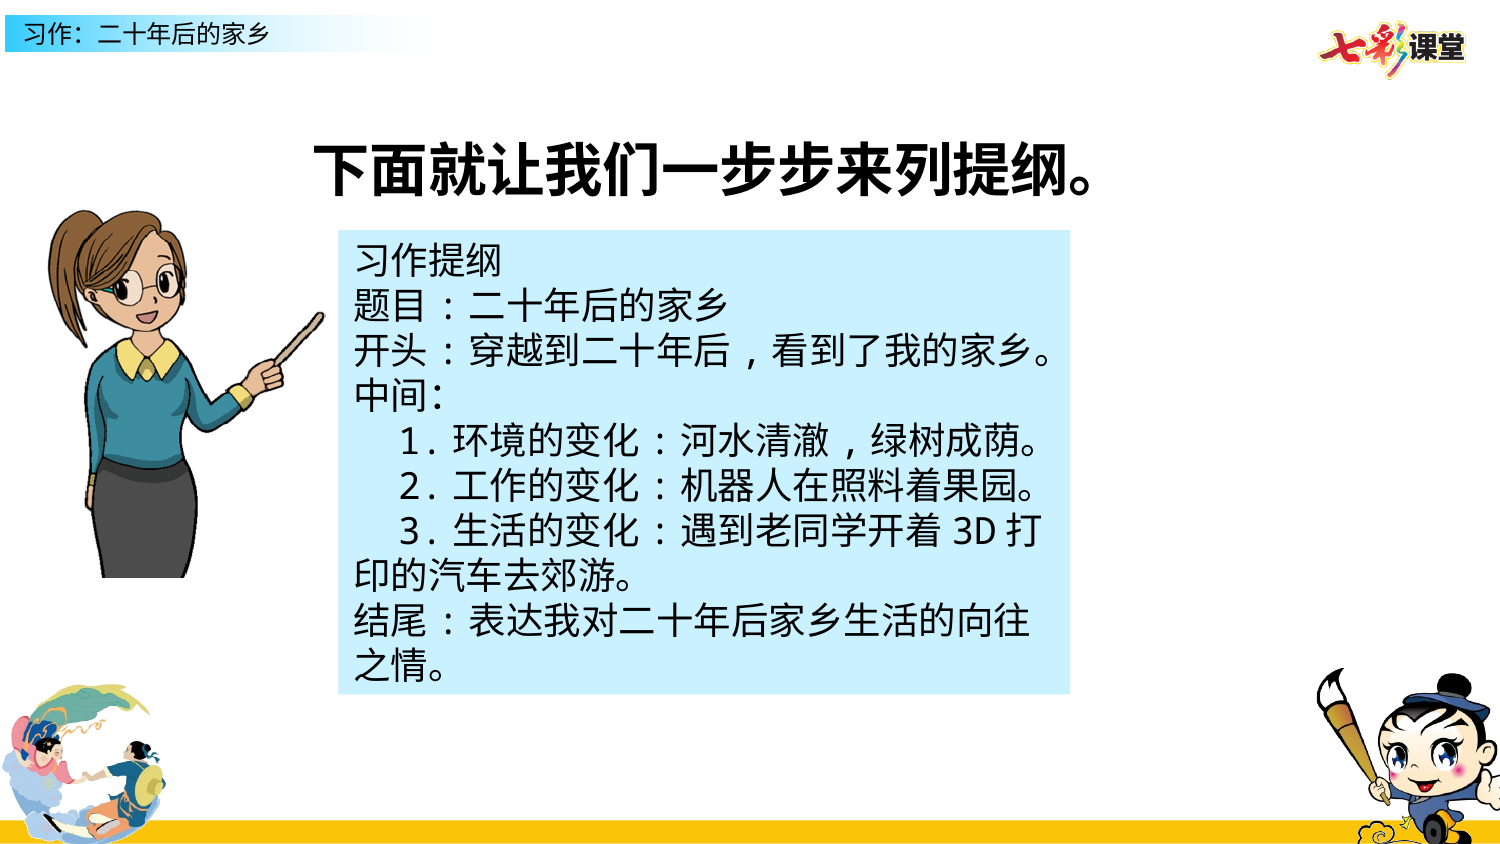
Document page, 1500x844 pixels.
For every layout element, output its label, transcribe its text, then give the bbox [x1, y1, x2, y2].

text_box 习作提纲 题目:二十年后的家乡 开头:穿越到二十年后,看到了我的家乡。中间： 1.环境的变化:河水清澈,绿树成荫。 2.工作的变化:机器人在照料着果园。 3.生活的变化:遇到老同学开着3D打印的汽车去郊游。 结尾:表达我对二十年后家乡生活的向往之情。 [338, 229, 1071, 695]
picture [1316, 668, 1500, 844]
text_box 表达对家乡的热爱留恋之情。 [259, 161, 1336, 177]
text_box 下面就让我们一步步来列提纲。 [264, 166, 1332, 173]
picture [46, 208, 326, 579]
picture [1316, 20, 1468, 80]
picture [0, 667, 187, 844]
